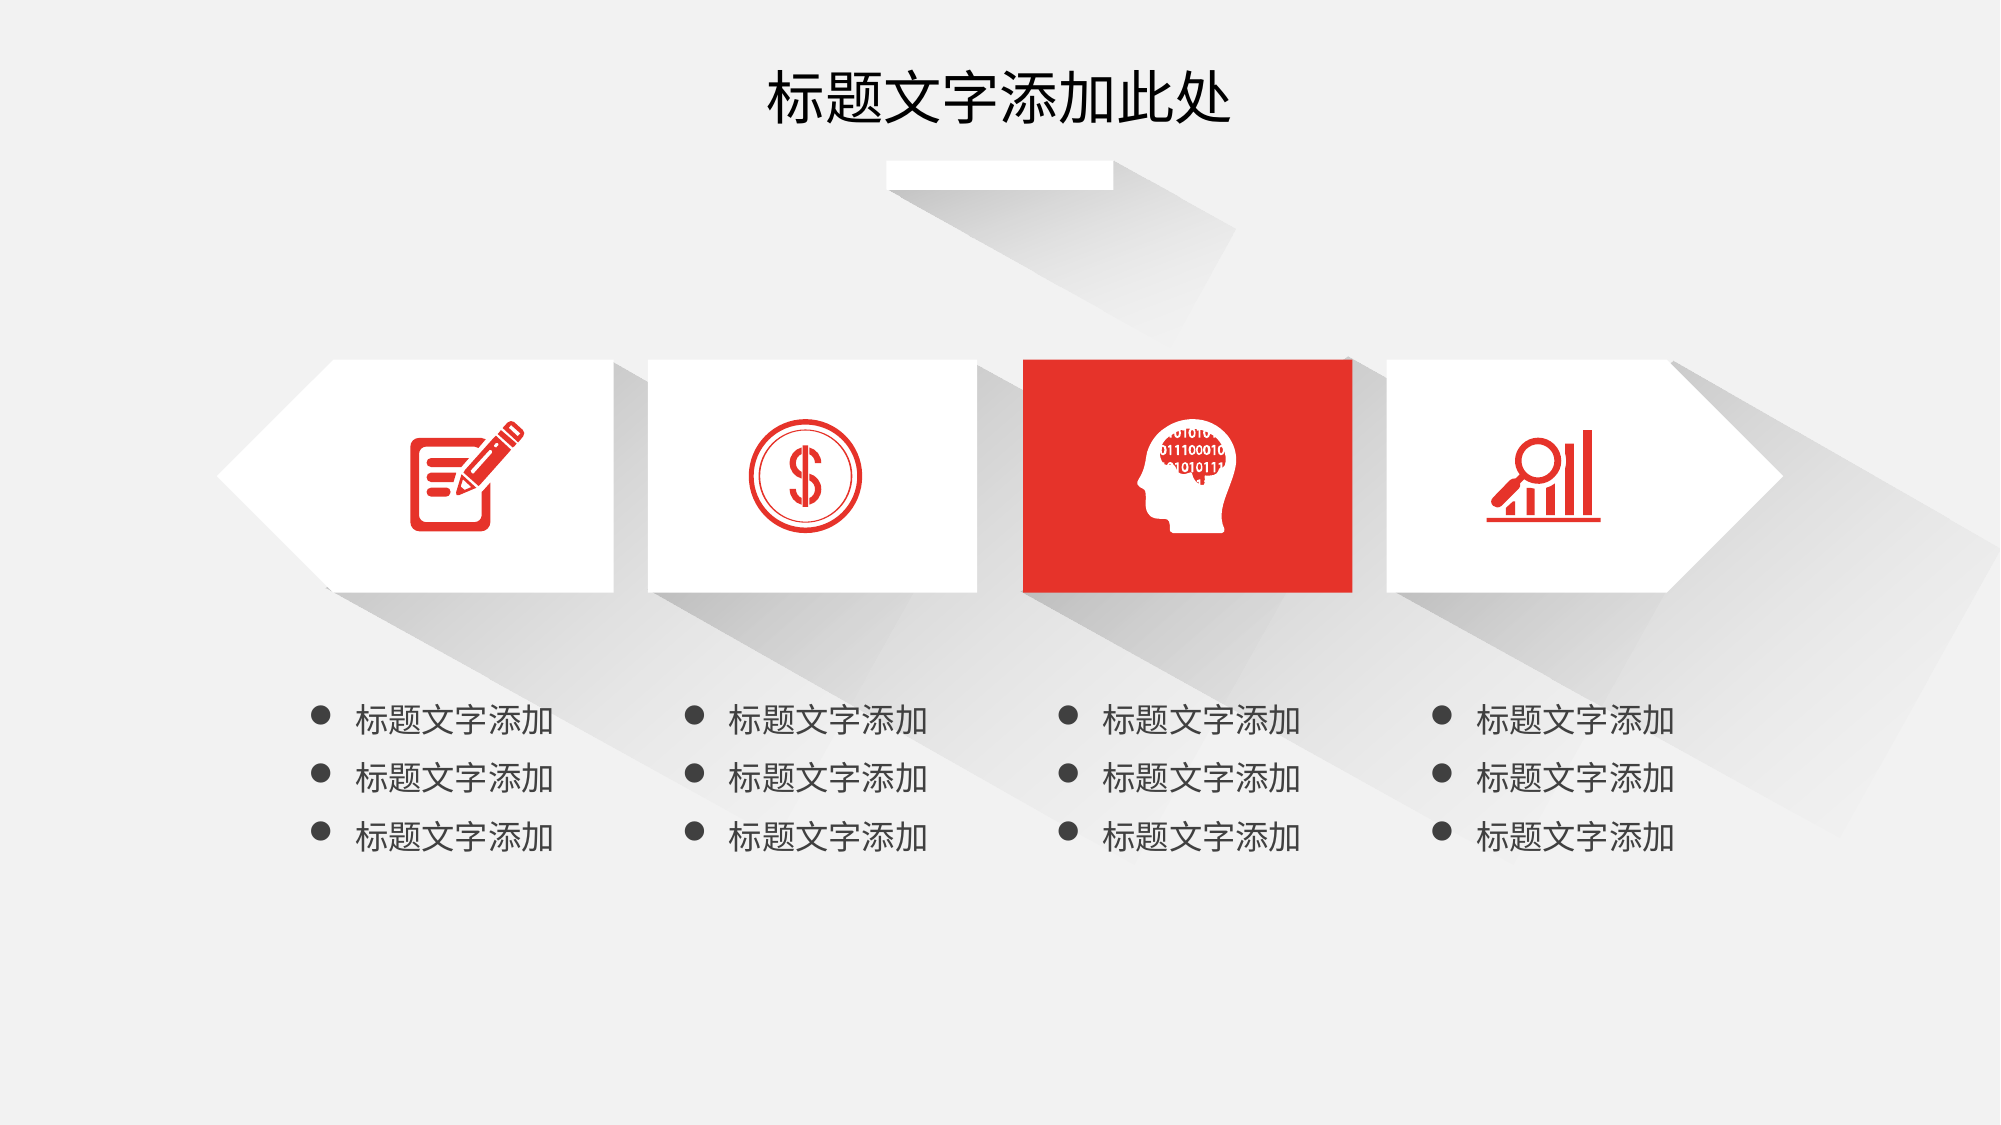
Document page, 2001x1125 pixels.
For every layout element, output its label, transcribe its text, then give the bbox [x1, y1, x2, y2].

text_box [1041, 683, 1362, 865]
text_box [647, 359, 978, 594]
text_box [747, 418, 864, 535]
text_box [1582, 429, 1593, 516]
text_box [1616, 359, 2000, 839]
text_box [334, 361, 914, 779]
text_box [885, 160, 1115, 191]
text_box [455, 419, 526, 497]
text_box [1490, 436, 1563, 509]
text_box [215, 358, 615, 594]
text_box 标题文字添加此处 [752, 53, 1248, 139]
text_box [865, 364, 1287, 814]
text_box [886, 159, 1237, 349]
text_box [1238, 354, 1666, 812]
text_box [1414, 683, 1735, 865]
text_box [1385, 358, 1785, 594]
text_box [409, 436, 492, 533]
text_box [1486, 442, 1602, 523]
text_box [1022, 359, 1353, 594]
text_box [1136, 418, 1238, 535]
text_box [667, 683, 988, 865]
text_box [293, 683, 614, 865]
